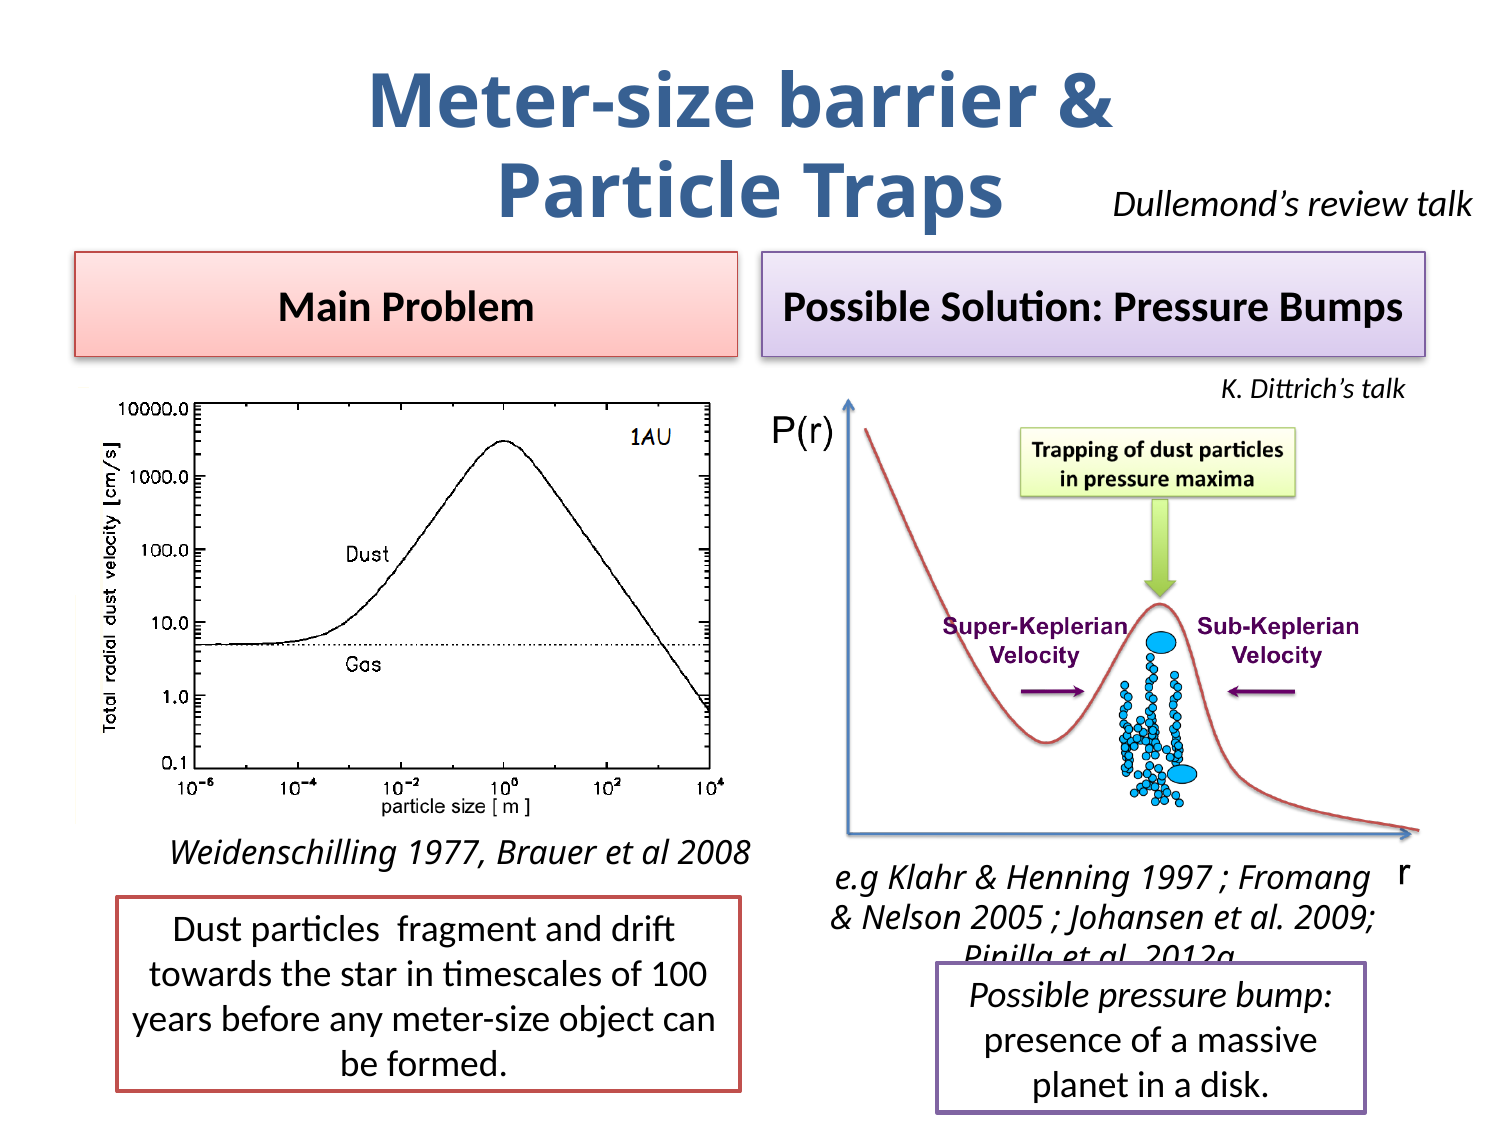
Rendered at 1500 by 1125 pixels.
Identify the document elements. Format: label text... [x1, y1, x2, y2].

title Meter-size barrier & Particle Traps [75, 45, 1425, 233]
list Possible Solution: Pressure Bumps [761, 251, 1426, 357]
text_box K. Dittrich’s talk [1206, 362, 1421, 385]
text_box Dullemond’s review talk [1097, 171, 1488, 232]
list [761, 387, 1426, 897]
list Main Problem [74, 251, 738, 357]
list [74, 387, 738, 824]
text_box e.g Klahr & Henning 1997 ; Fromang & Nelson 2005 ; Johansen et al. 2009; Pinilla et al. 2012a [809, 905, 1398, 984]
text_box Weidenschilling 1977, Brauer et al 2008 [154, 823, 767, 924]
text_box Possible pressure bump: presence of a massive planet in a disk. [935, 961, 1367, 1115]
text_box Dust particles fragment and drift towards the star in timescales of 100 years before any meter-size object can be formed. [115, 895, 742, 1093]
